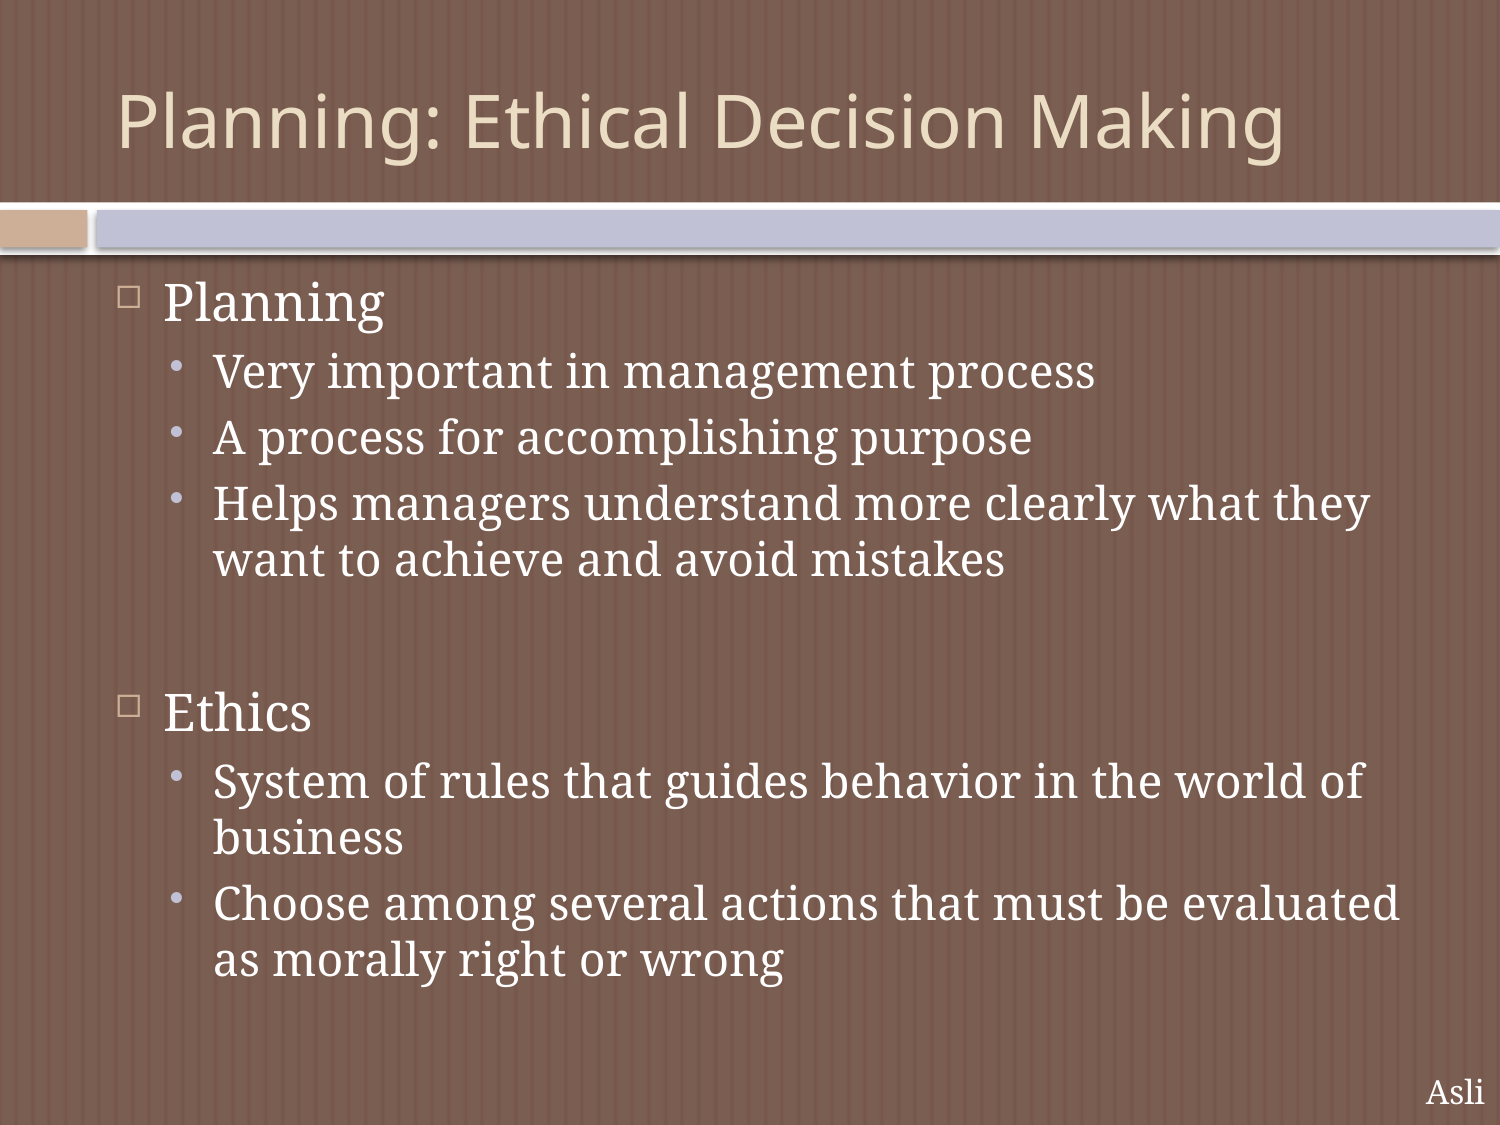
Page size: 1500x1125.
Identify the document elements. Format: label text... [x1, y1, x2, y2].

list Planning Very important in management process A process for accomplishing purpose Helps managers understand more clearly what they want to achieve and avoid mistakes Ethics System of rules that guides behavior in the world of business Choose among several actions that must be evaluated as morally right or wrong [100, 262, 1438, 1000]
text_box Asli [1175, 1064, 1500, 1119]
title Planning: Ethical Decision Making [100, 37, 1438, 200]
